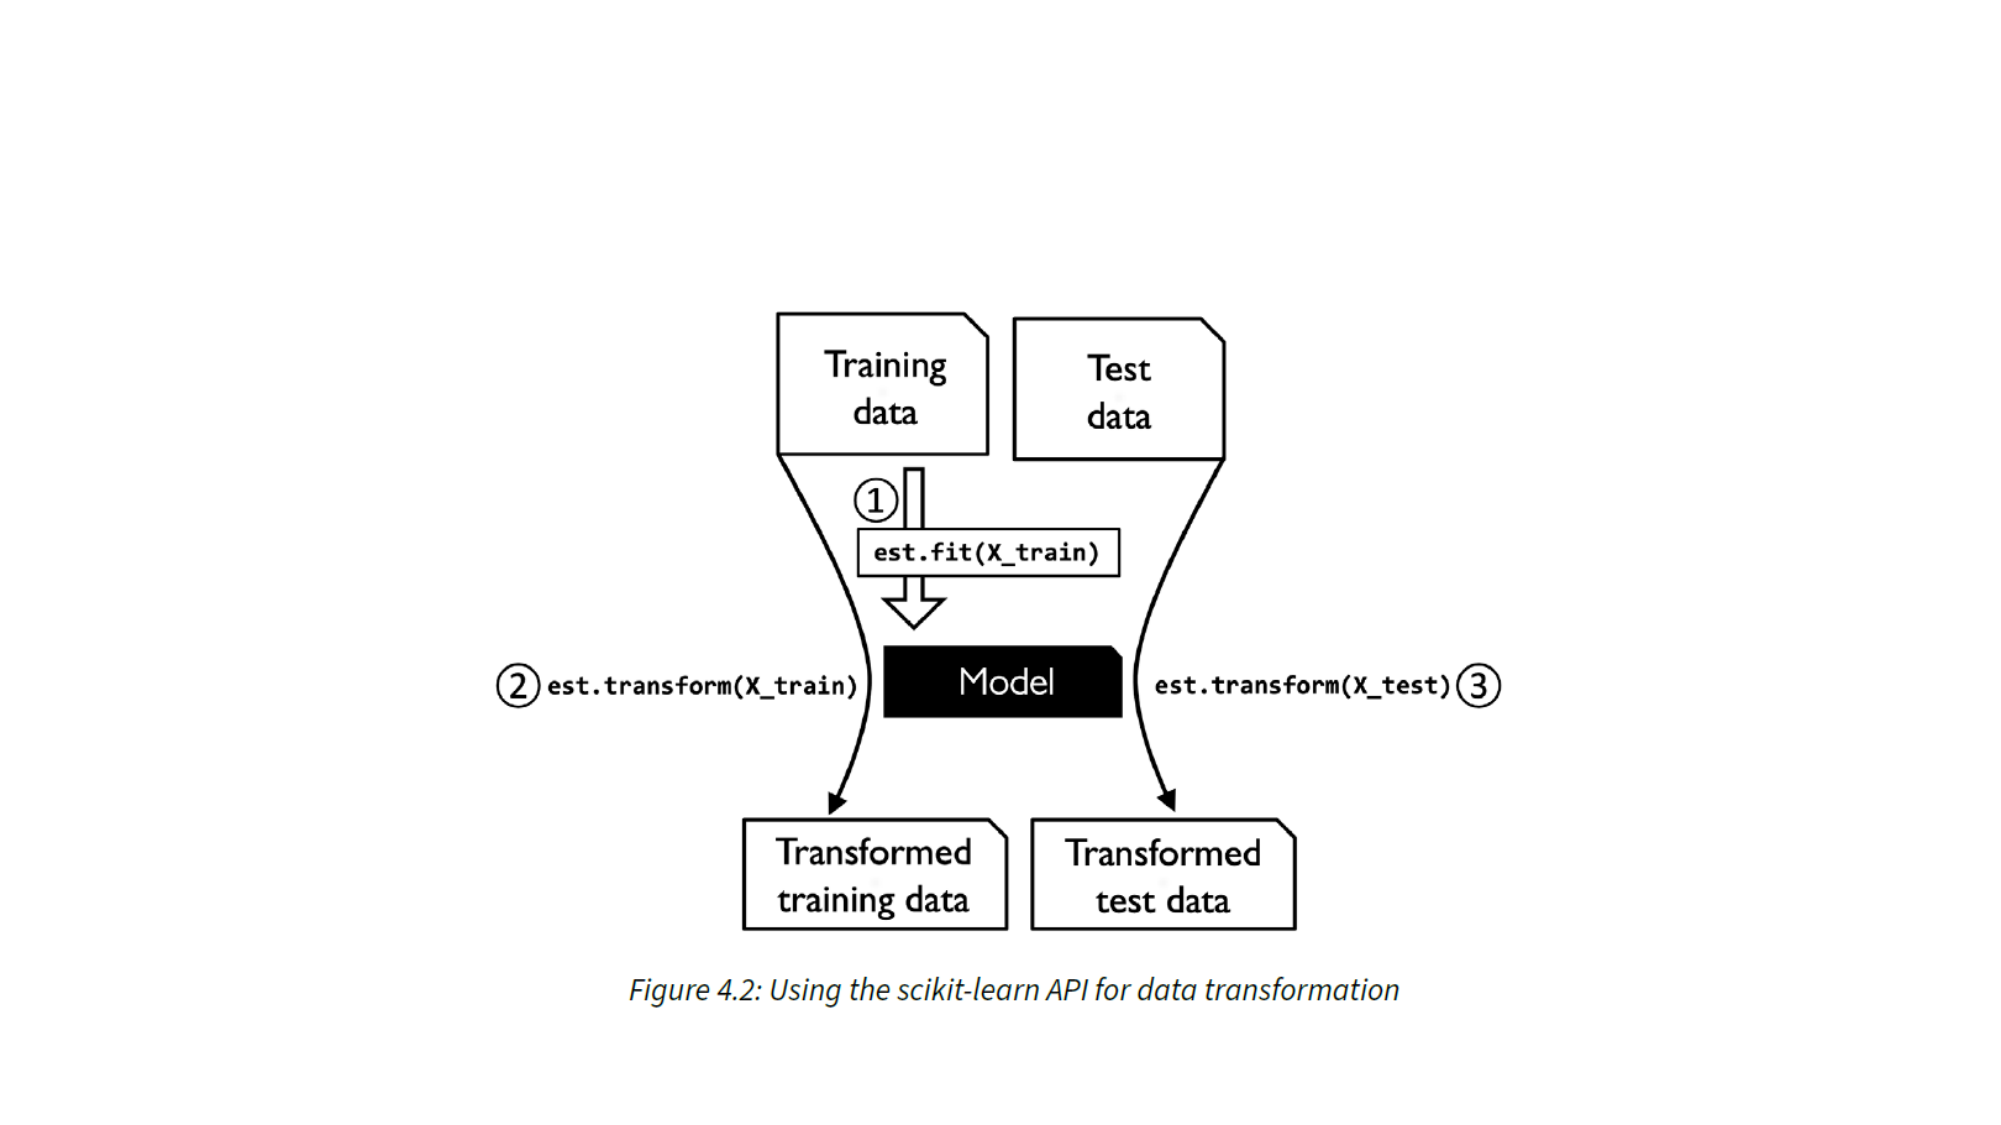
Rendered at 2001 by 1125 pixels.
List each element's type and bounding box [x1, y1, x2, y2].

list [487, 299, 1512, 1014]
